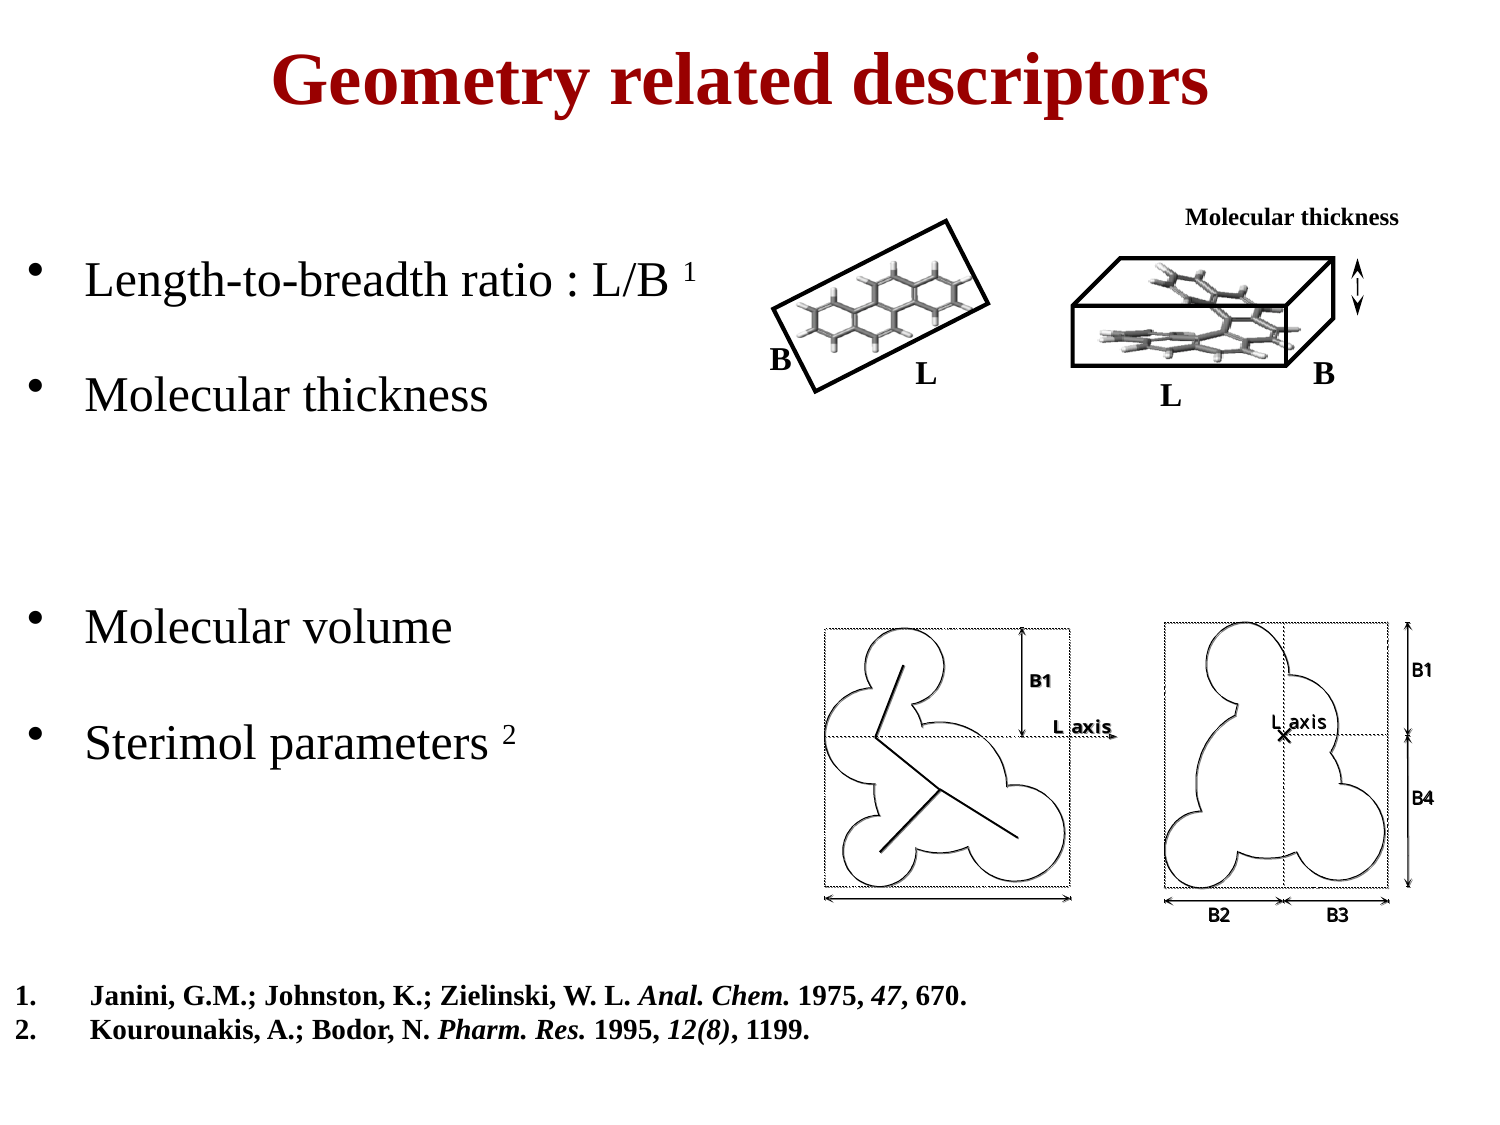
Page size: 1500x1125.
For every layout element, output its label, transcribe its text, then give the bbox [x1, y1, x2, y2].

list Length-to-breadth ratio : L/B 1 Molecular thickness Molecular volume Sterimol parameters 2 [12, 250, 747, 810]
picture [823, 627, 1120, 905]
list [1163, 621, 1436, 923]
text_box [746, 192, 1415, 421]
text_box Geometry related descriptors [103, 30, 1379, 119]
text_box Janini, G.M.; Johnston, K.; Zielinski, W. L. Anal. Chem. 1975, 47, 670. Kourounakis, A.; Bodor, N. Pharm. Res. 1995, 12(8), 1199. [0, 976, 1500, 1113]
